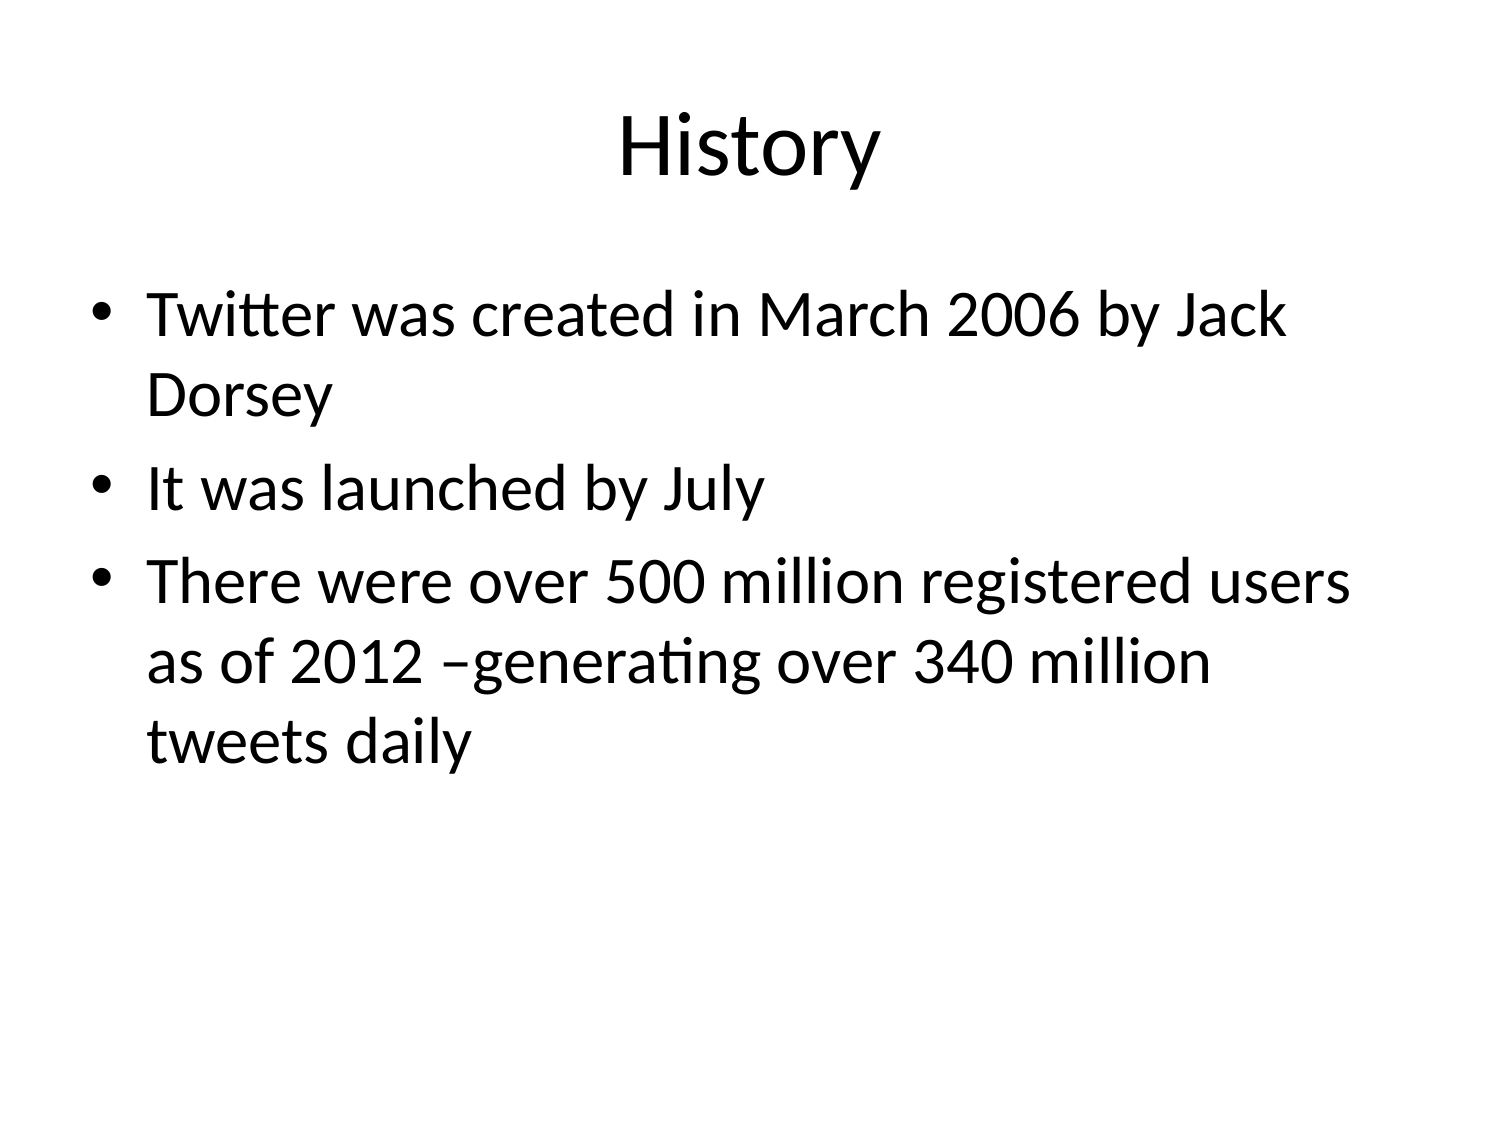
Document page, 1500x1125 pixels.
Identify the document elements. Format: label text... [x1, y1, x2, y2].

title History [75, 45, 1425, 233]
list Twitter was created in March 2006 by Jack Dorsey It was launched by July There were over 500 million registered users as of 2012 –generating over 340 million tweets daily [75, 262, 1425, 1005]
